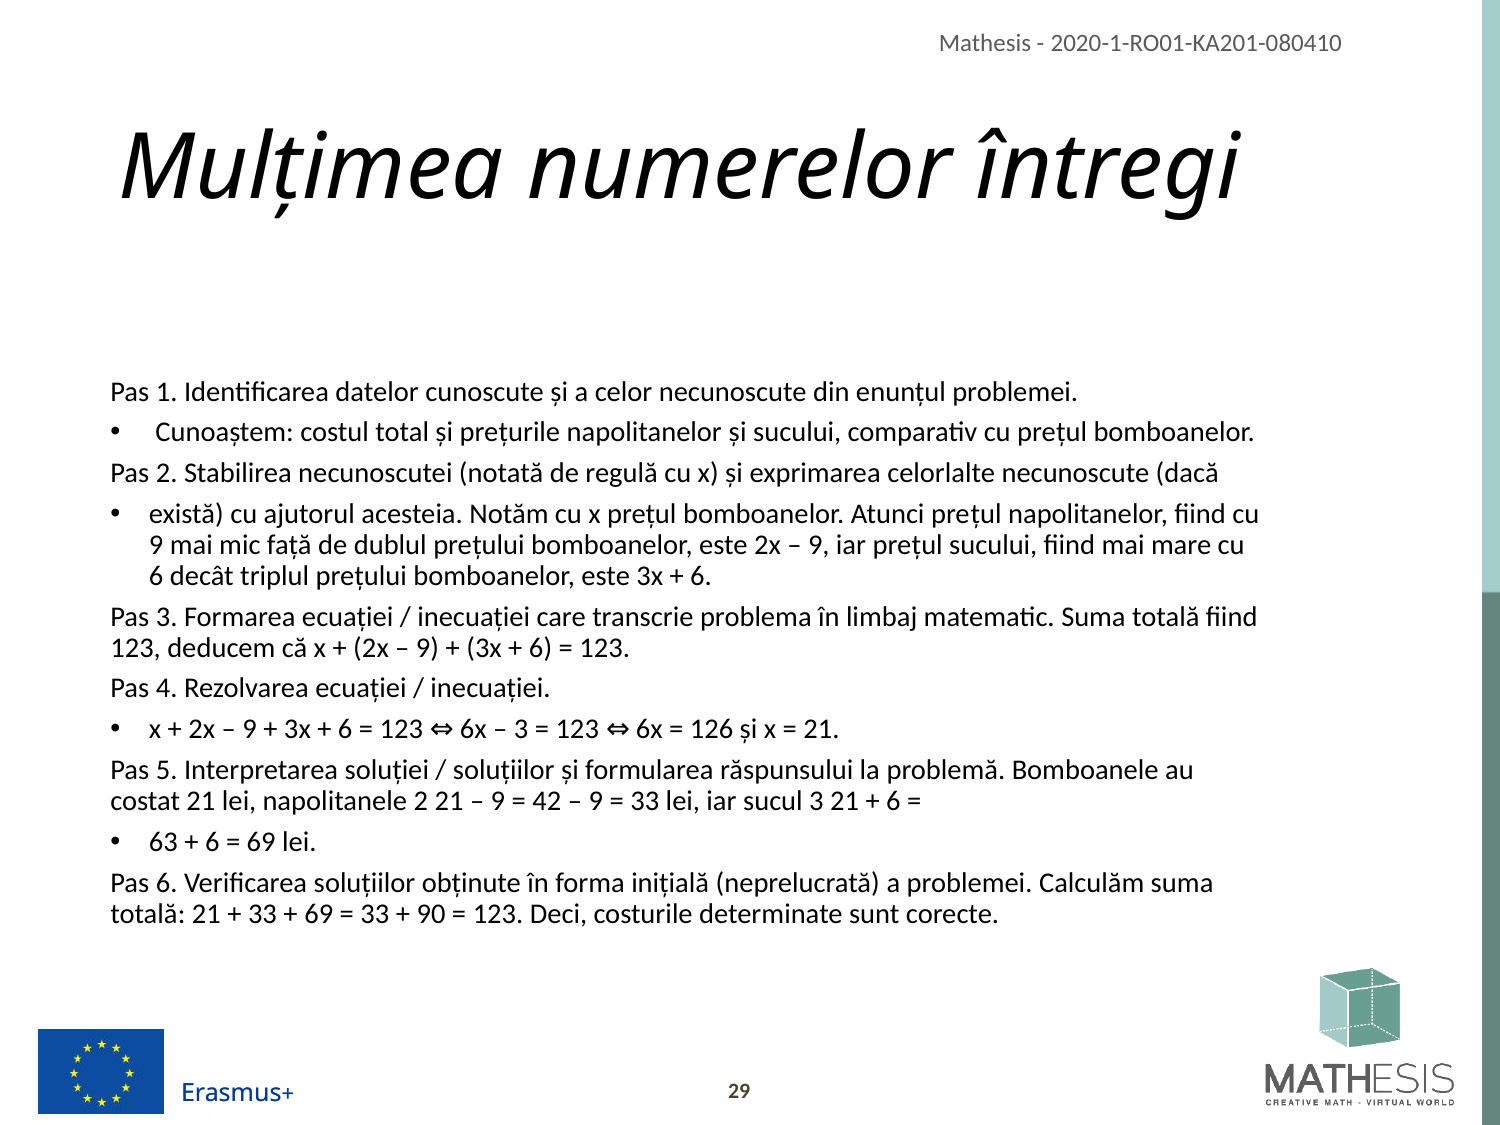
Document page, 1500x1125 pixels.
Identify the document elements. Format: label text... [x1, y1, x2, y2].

title Mulțimea numerelor întregi [103, 59, 1397, 278]
list Pas 1. Identificarea datelor cunoscute și a celor necunoscute din enunțul problemei. Cunoaștem: costul total și preţurile napolitanelor şi sucului, comparativ cu preţul bomboanelor. Pas 2. Stabilirea necunoscutei (notată de regulă cu x) și exprimarea celorlalte necunoscute (dacă există) cu ajutorul acesteia. Notăm cu x prețul bomboanelor. Atunci preţul napolitanelor, fiind cu 9 mai mic față de dublul preţului bomboanelor, este 2x – 9, iar preţul sucului, fiind mai mare cu 6 decât triplul preţului bomboanelor, este 3x + 6. Pas 3. Formarea ecuației / inecuației care transcrie problema în limbaj matematic. Suma totală fiind 123, deducem că x + (2x – 9) + (3x + 6) = 123. Pas 4. Rezolvarea ecuației / inecuației. x + 2x – 9 + 3x + 6 = 123 ⇔ 6x – 3 = 123 ⇔ 6x = 126 și x = 21. Pas 5. Interpretarea soluției / soluțiilor și formularea răspunsului la problemă. Bomboanele au costat 21 lei, napolitanele 2 21 – 9 = 42 – 9 = 33 lei, iar sucul 3 21 + 6 = 63 + 6 = 69 lei. Pas 6. Verificarea soluțiilor obținute în forma inițială (neprelucrată) a problemei. Calculăm suma totală: 21 + 33 + 69 = 33 + 90 = 123. Deci, costurile determinate sunt corecte. [95, 368, 1280, 949]
picture [38, 1029, 164, 1114]
